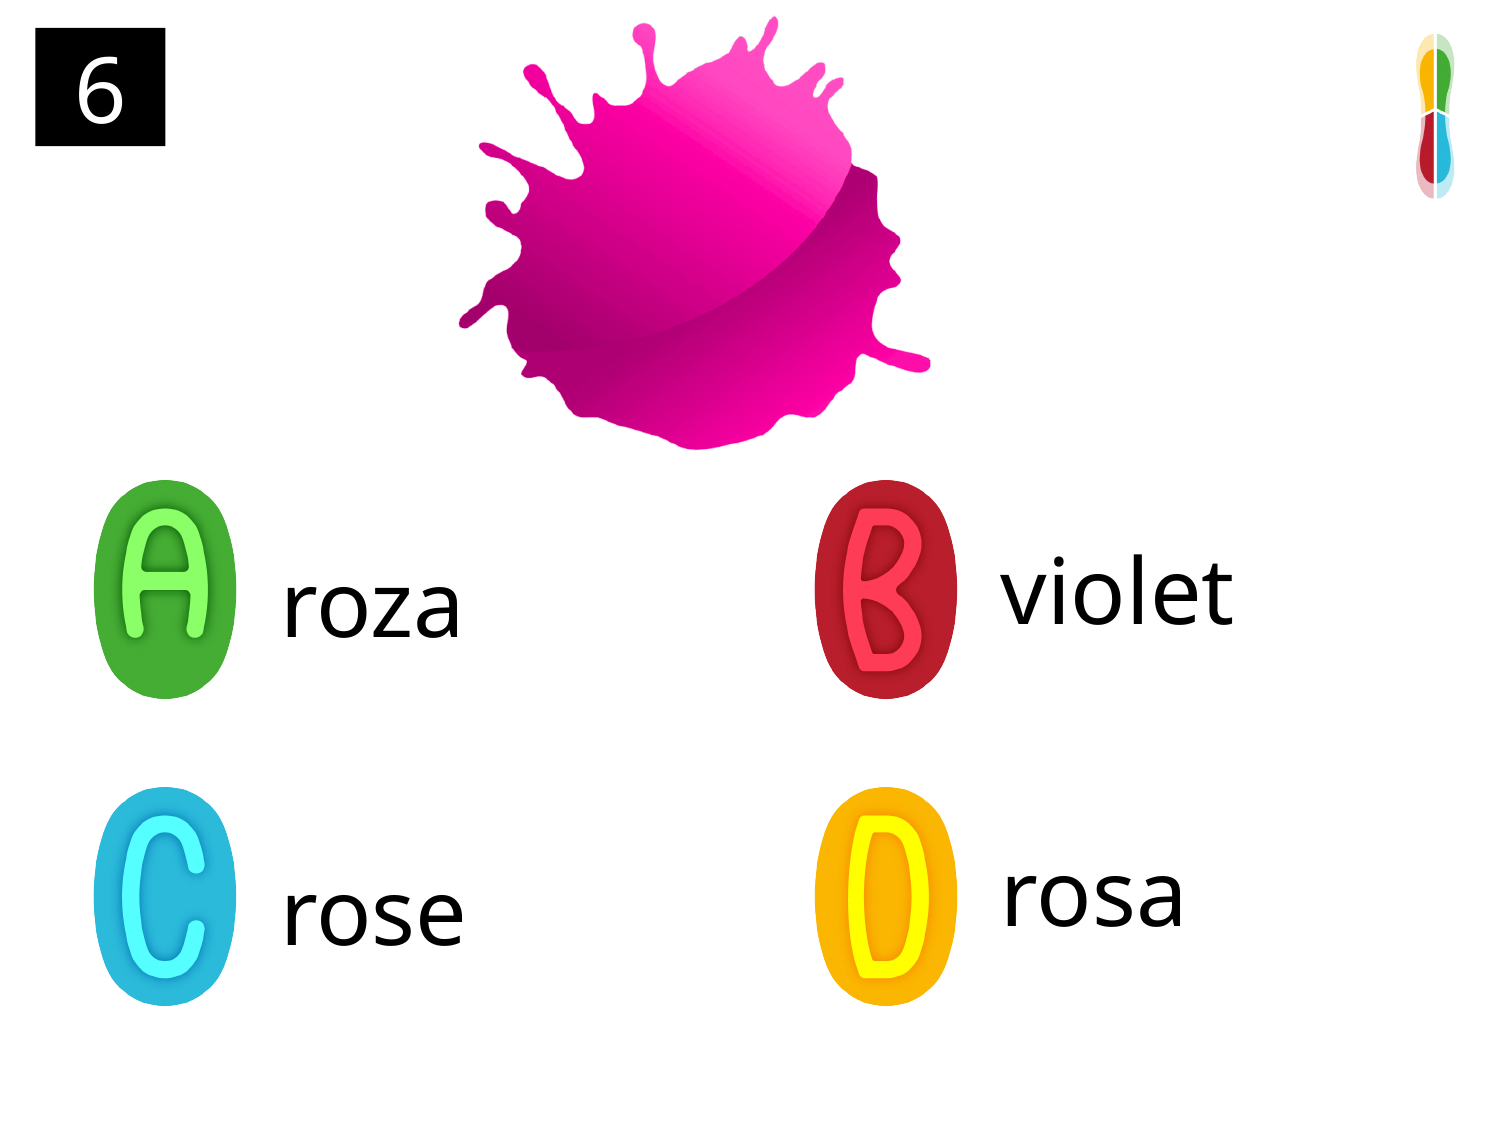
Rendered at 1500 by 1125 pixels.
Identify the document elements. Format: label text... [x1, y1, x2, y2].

picture [64, 745, 266, 1048]
text_box roza [270, 538, 756, 664]
picture [1375, 27, 1495, 206]
text_box rosa [991, 827, 1477, 952]
picture [785, 745, 987, 1048]
text_box violet [991, 526, 1477, 651]
title 6 [35, 27, 166, 147]
text_box rose [270, 846, 756, 971]
picture [64, 438, 266, 740]
picture [442, 1, 987, 740]
